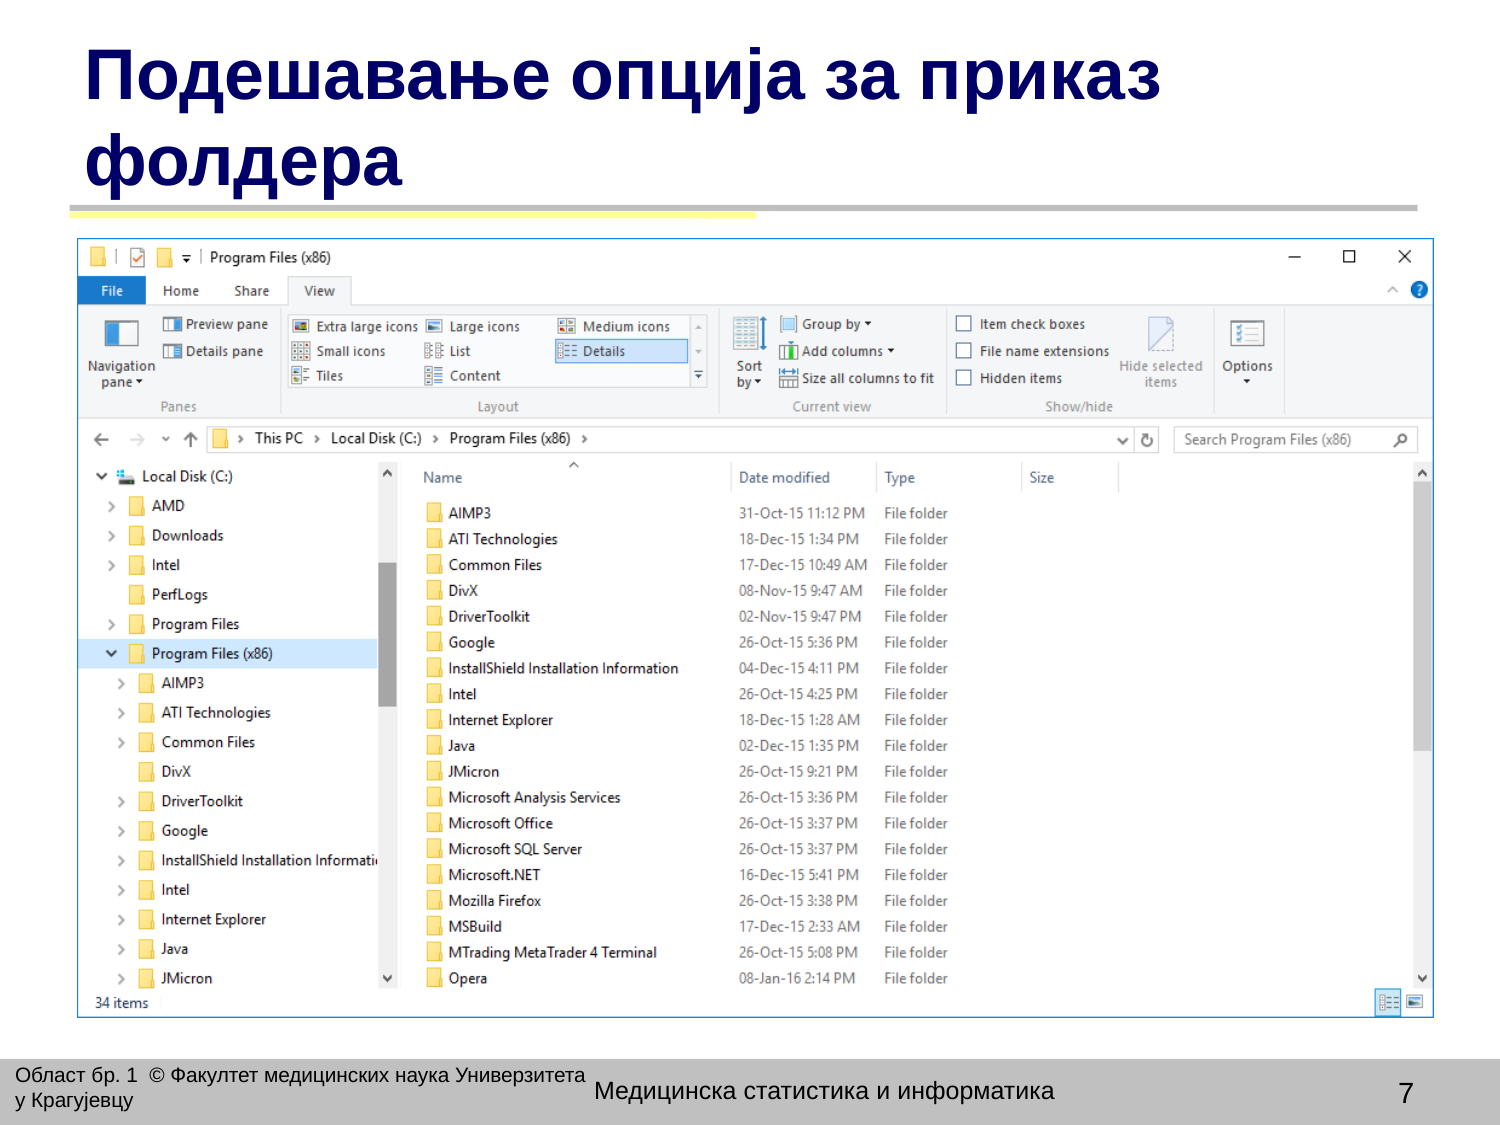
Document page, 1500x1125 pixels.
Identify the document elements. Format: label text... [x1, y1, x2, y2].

slide_number Област бр. 1 © Факултет медицинских наука Универзитета у Крагујевцу [0, 1053, 614, 1108]
picture [76, 238, 1435, 1018]
title Подешавање опција за приказ фолдера [69, 19, 1426, 208]
footer Медицинска статистика и информатика [512, 1066, 1138, 1125]
slide_number 7 [1155, 1066, 1430, 1125]
